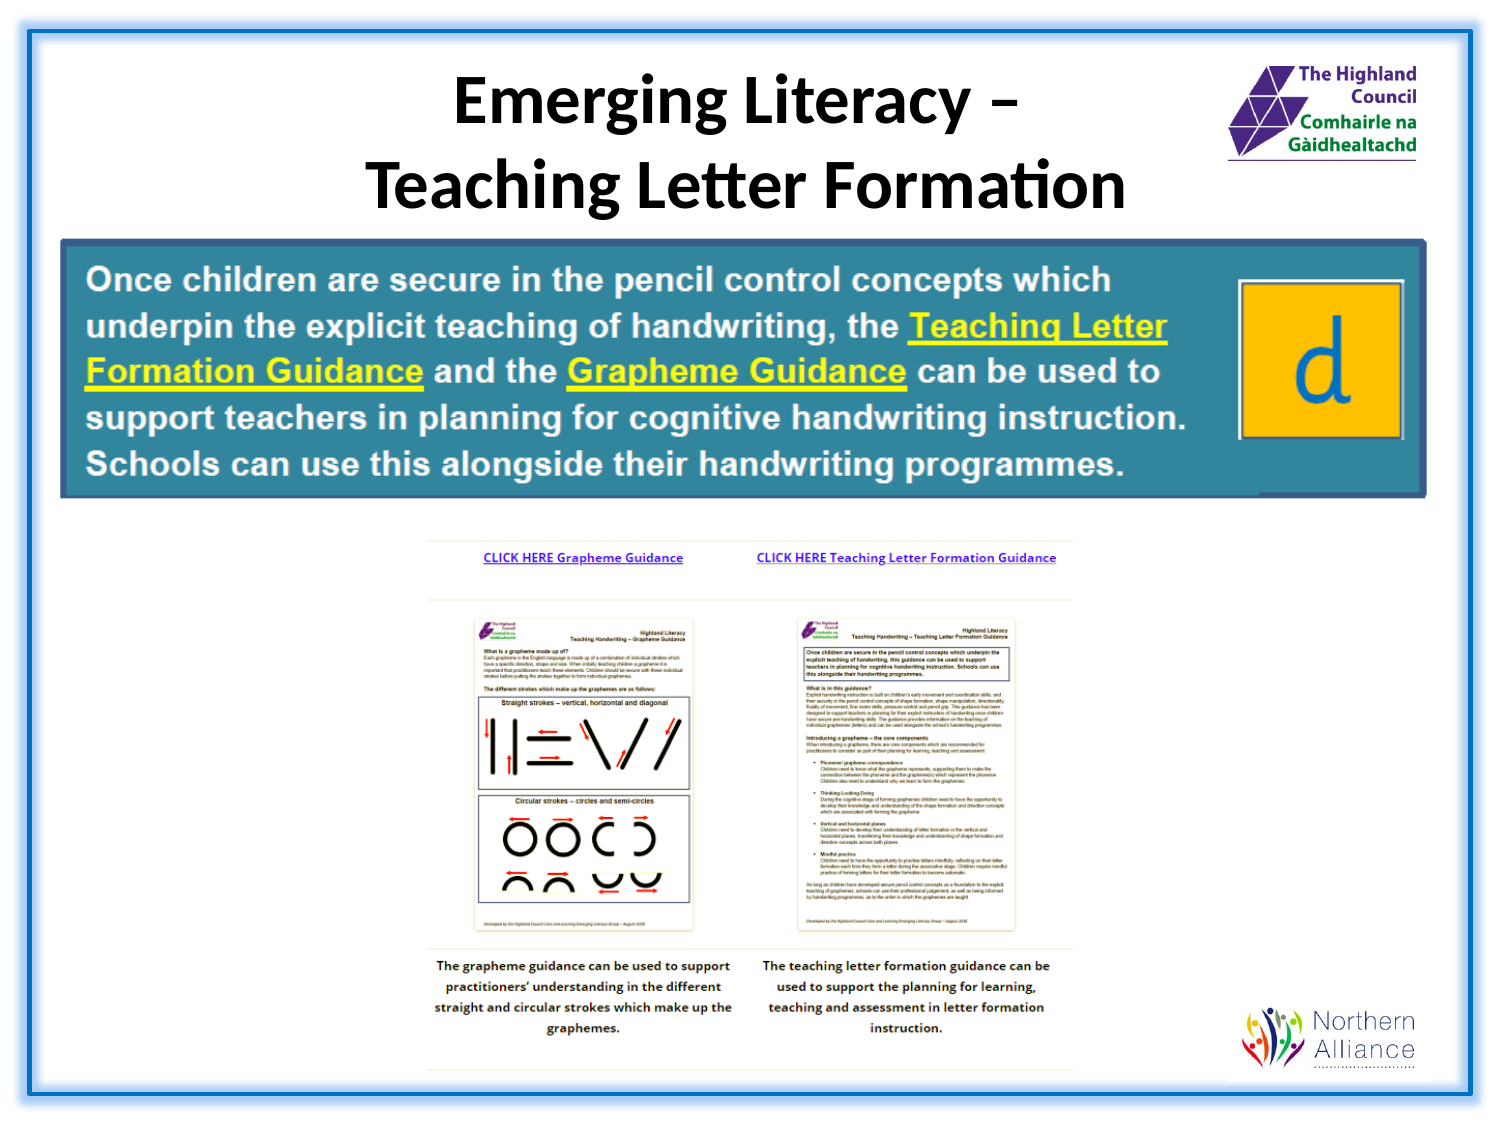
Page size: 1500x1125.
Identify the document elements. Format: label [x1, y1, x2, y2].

picture [1227, 66, 1416, 162]
picture [414, 526, 1086, 1079]
picture [52, 233, 1437, 507]
picture [1227, 987, 1430, 1082]
text_box [27, 29, 1473, 1096]
